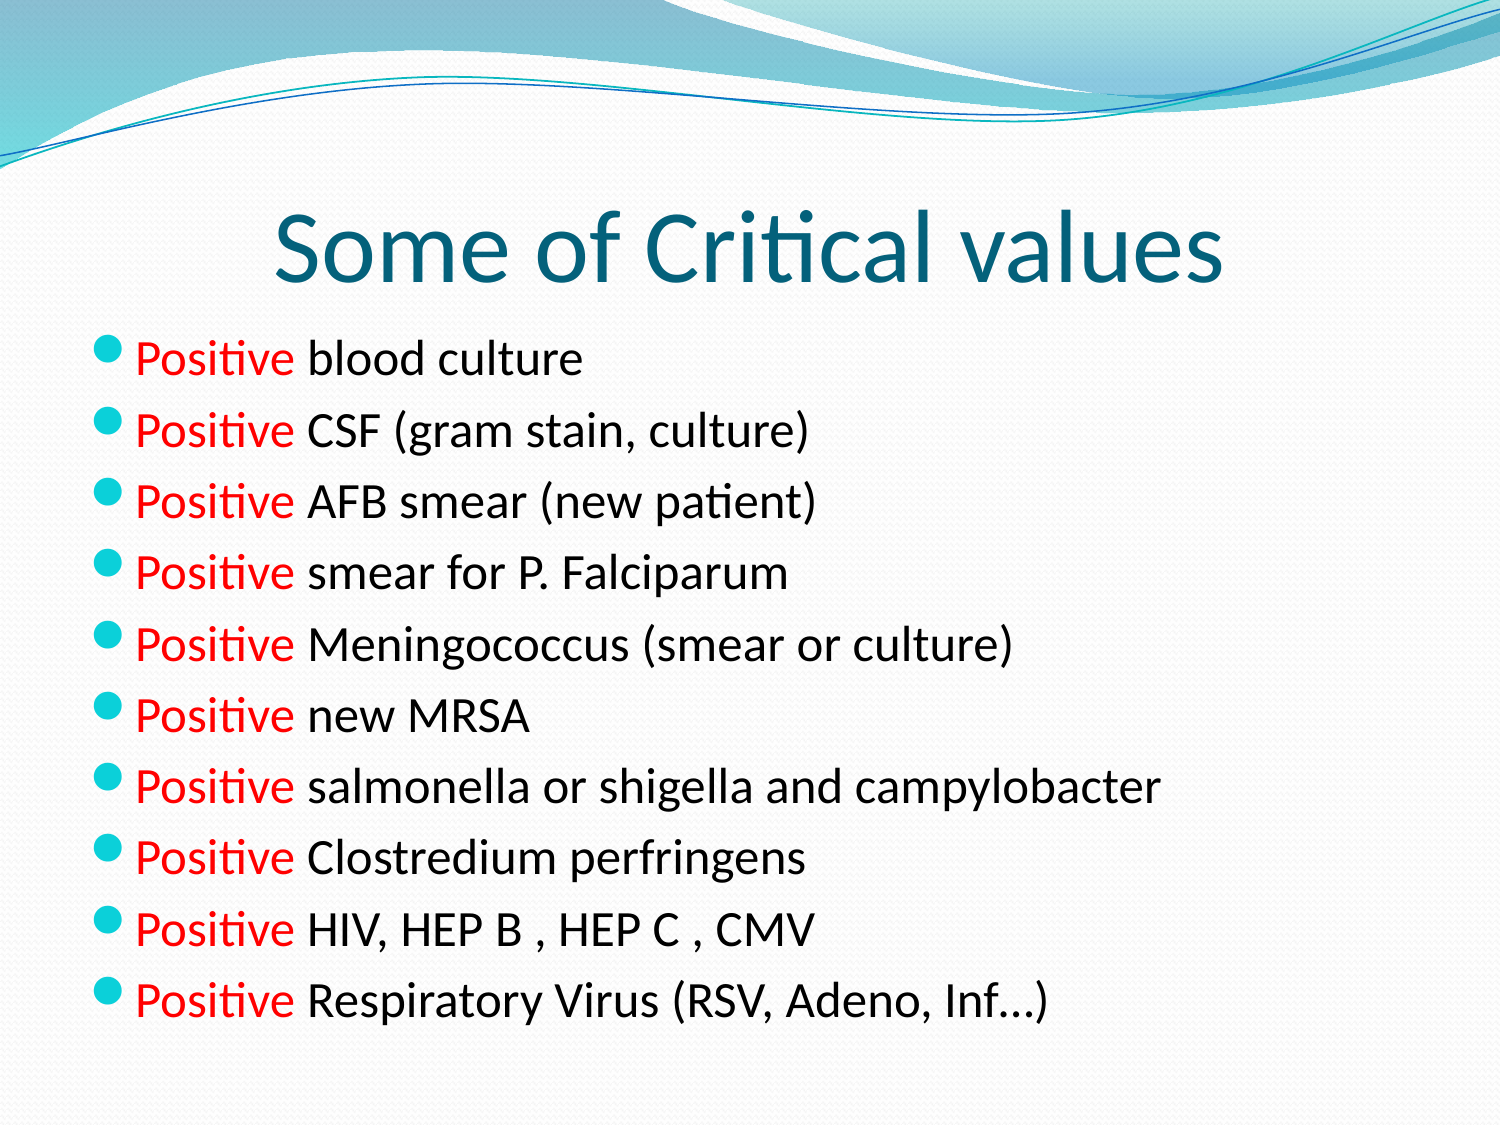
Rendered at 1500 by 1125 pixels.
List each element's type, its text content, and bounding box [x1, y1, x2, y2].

title Some of Critical values [75, 115, 1425, 303]
list Positive blood culture Positive CSF (gram stain, culture) Positive AFB smear (new patient) Positive smear for P. Falciparum Positive Meningococcus (smear or culture) Positive new MRSA Positive salmonella or shigella and campylobacter Positive Clostredium perfringens Positive HIV, HEP B , HEP C , CMV Positive Respiratory Virus (RSV, Adeno, Inf…) [75, 317, 1425, 1038]
